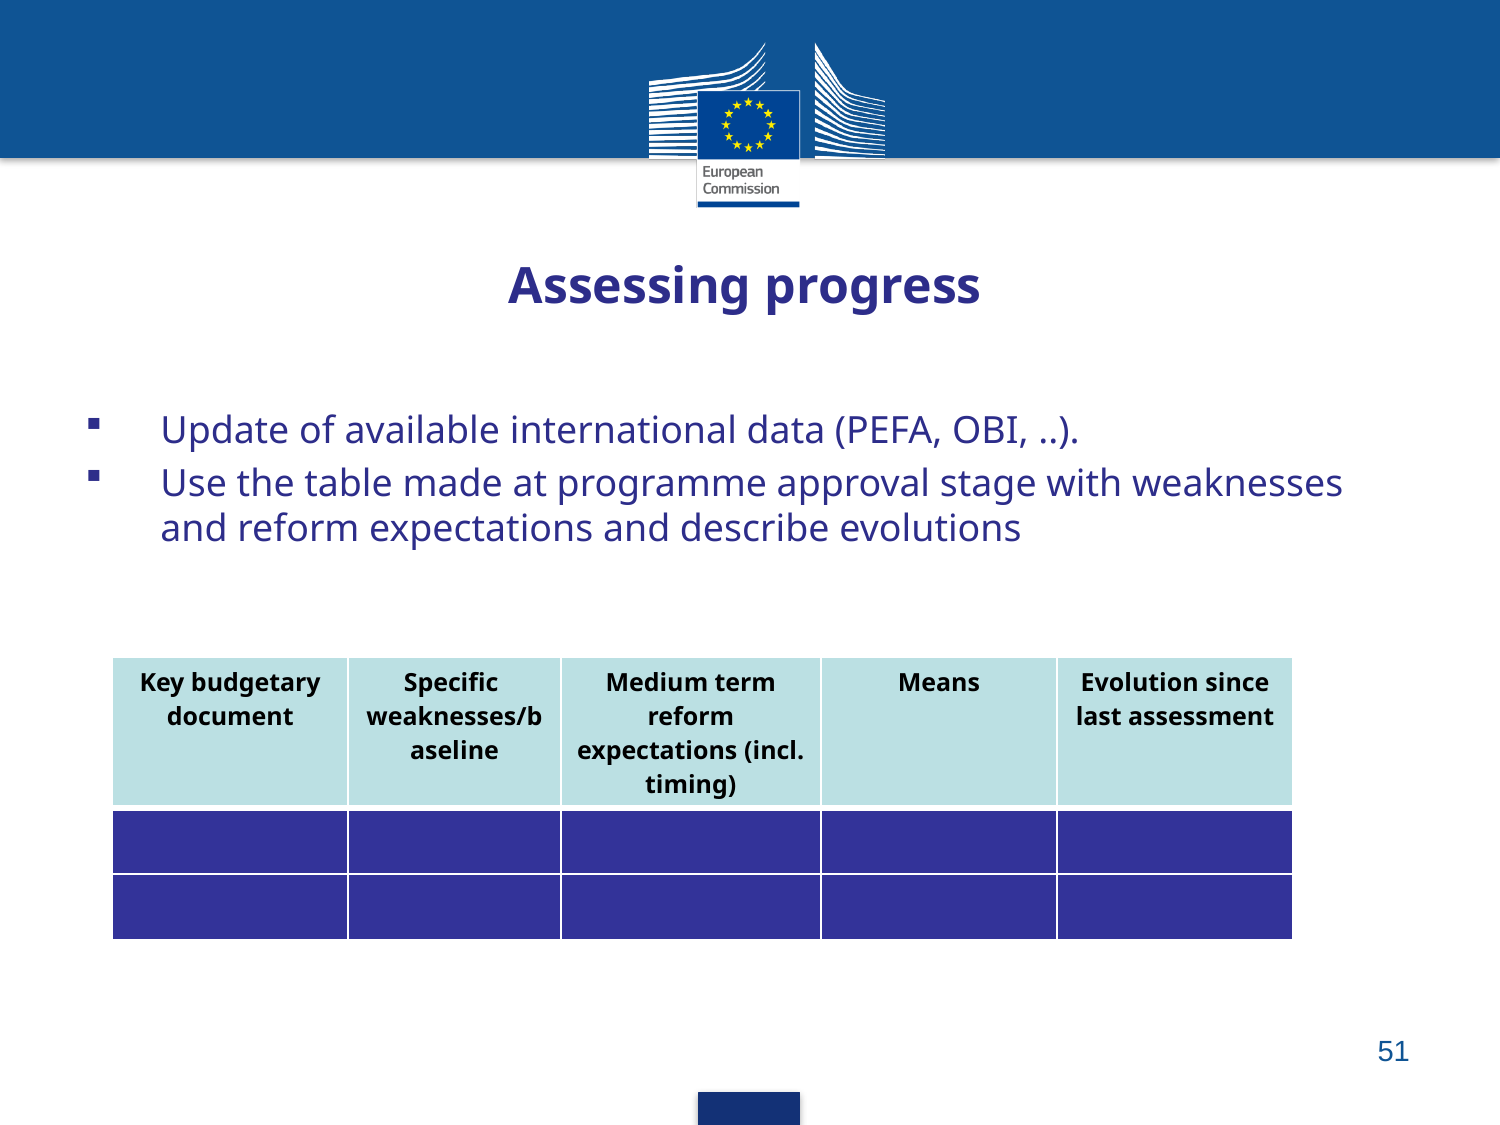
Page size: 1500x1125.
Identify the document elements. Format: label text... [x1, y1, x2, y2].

slide_number 51 [1074, 1024, 1426, 1103]
table_cell [349, 875, 560, 939]
table_cell [562, 811, 820, 873]
table_cell [1058, 811, 1292, 873]
table_cell [113, 875, 347, 939]
table_header Key budgetary document [113, 658, 347, 805]
list Assessing progress Update of available international data (PEFA, OBI, ..). Use the table made at programme approval stage with weaknesses and reform expectations and describe evolutions [70, 245, 1421, 1048]
table_cell [349, 811, 560, 873]
table_header Evolution since last assessment [1058, 658, 1292, 805]
table_cell [822, 875, 1056, 939]
table_header Means [822, 658, 1056, 805]
table_header Medium term reform expectations (incl. timing) [562, 658, 820, 805]
table_cell [822, 811, 1056, 873]
table_cell [1058, 875, 1292, 939]
table_header Specific weaknesses/baseline [349, 658, 560, 805]
table_cell [113, 811, 347, 873]
picture [649, 42, 885, 208]
table_cell [562, 875, 820, 939]
